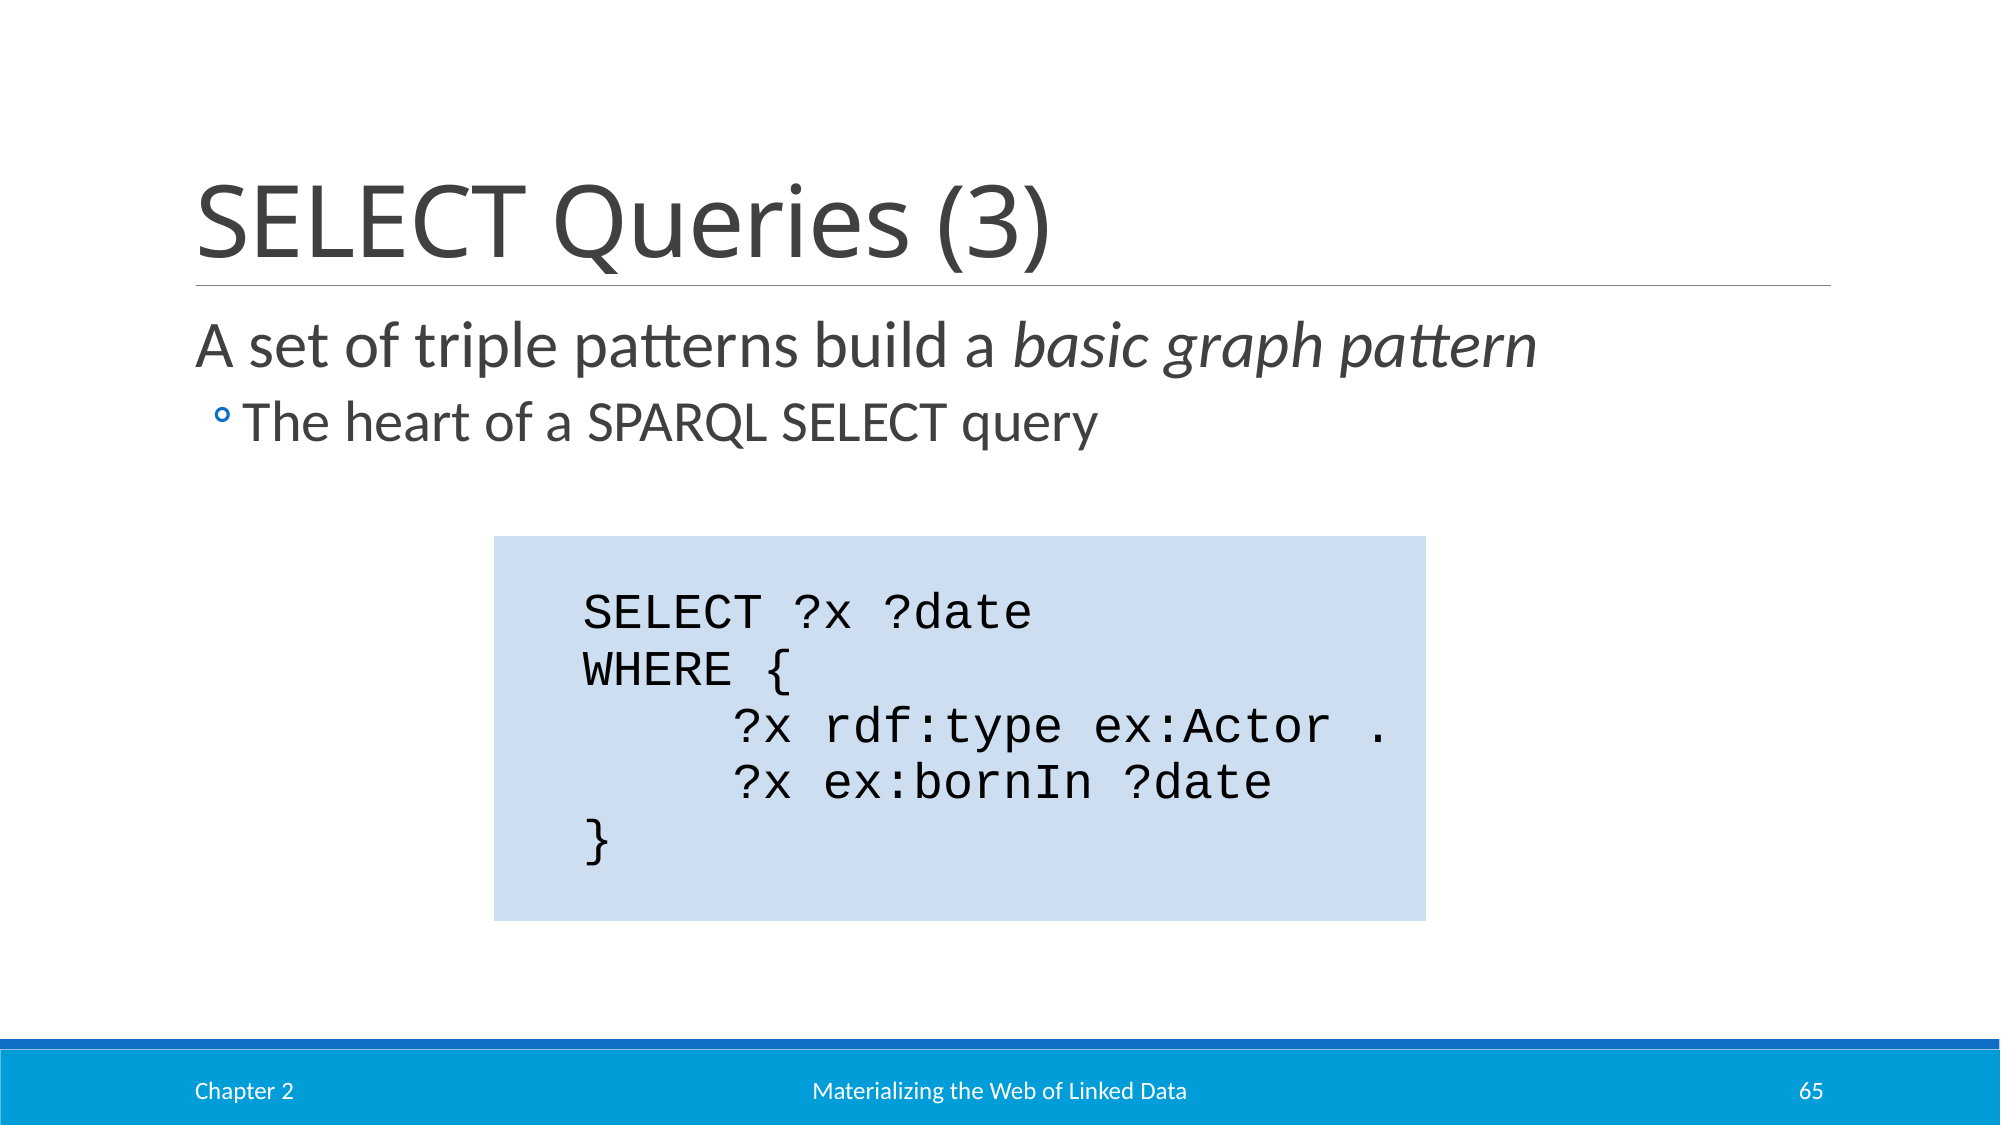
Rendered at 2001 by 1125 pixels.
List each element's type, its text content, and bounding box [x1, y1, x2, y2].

footer Materializing the Web of Linked Data [604, 1059, 1396, 1120]
table_header SELECT ?x ?date WHERE { ?x rdf:type ex:Actor . ?x ex:bornIn ?date } [494, 536, 1426, 921]
list A set of triple patterns build a basic graph pattern The heart of a SPARQL SELECT query [180, 302, 1830, 963]
slide_number Chapter 2 [180, 1059, 586, 1120]
slide_number 65 [1624, 1059, 1840, 1120]
title SELECT Queries (3) [180, 47, 1830, 285]
